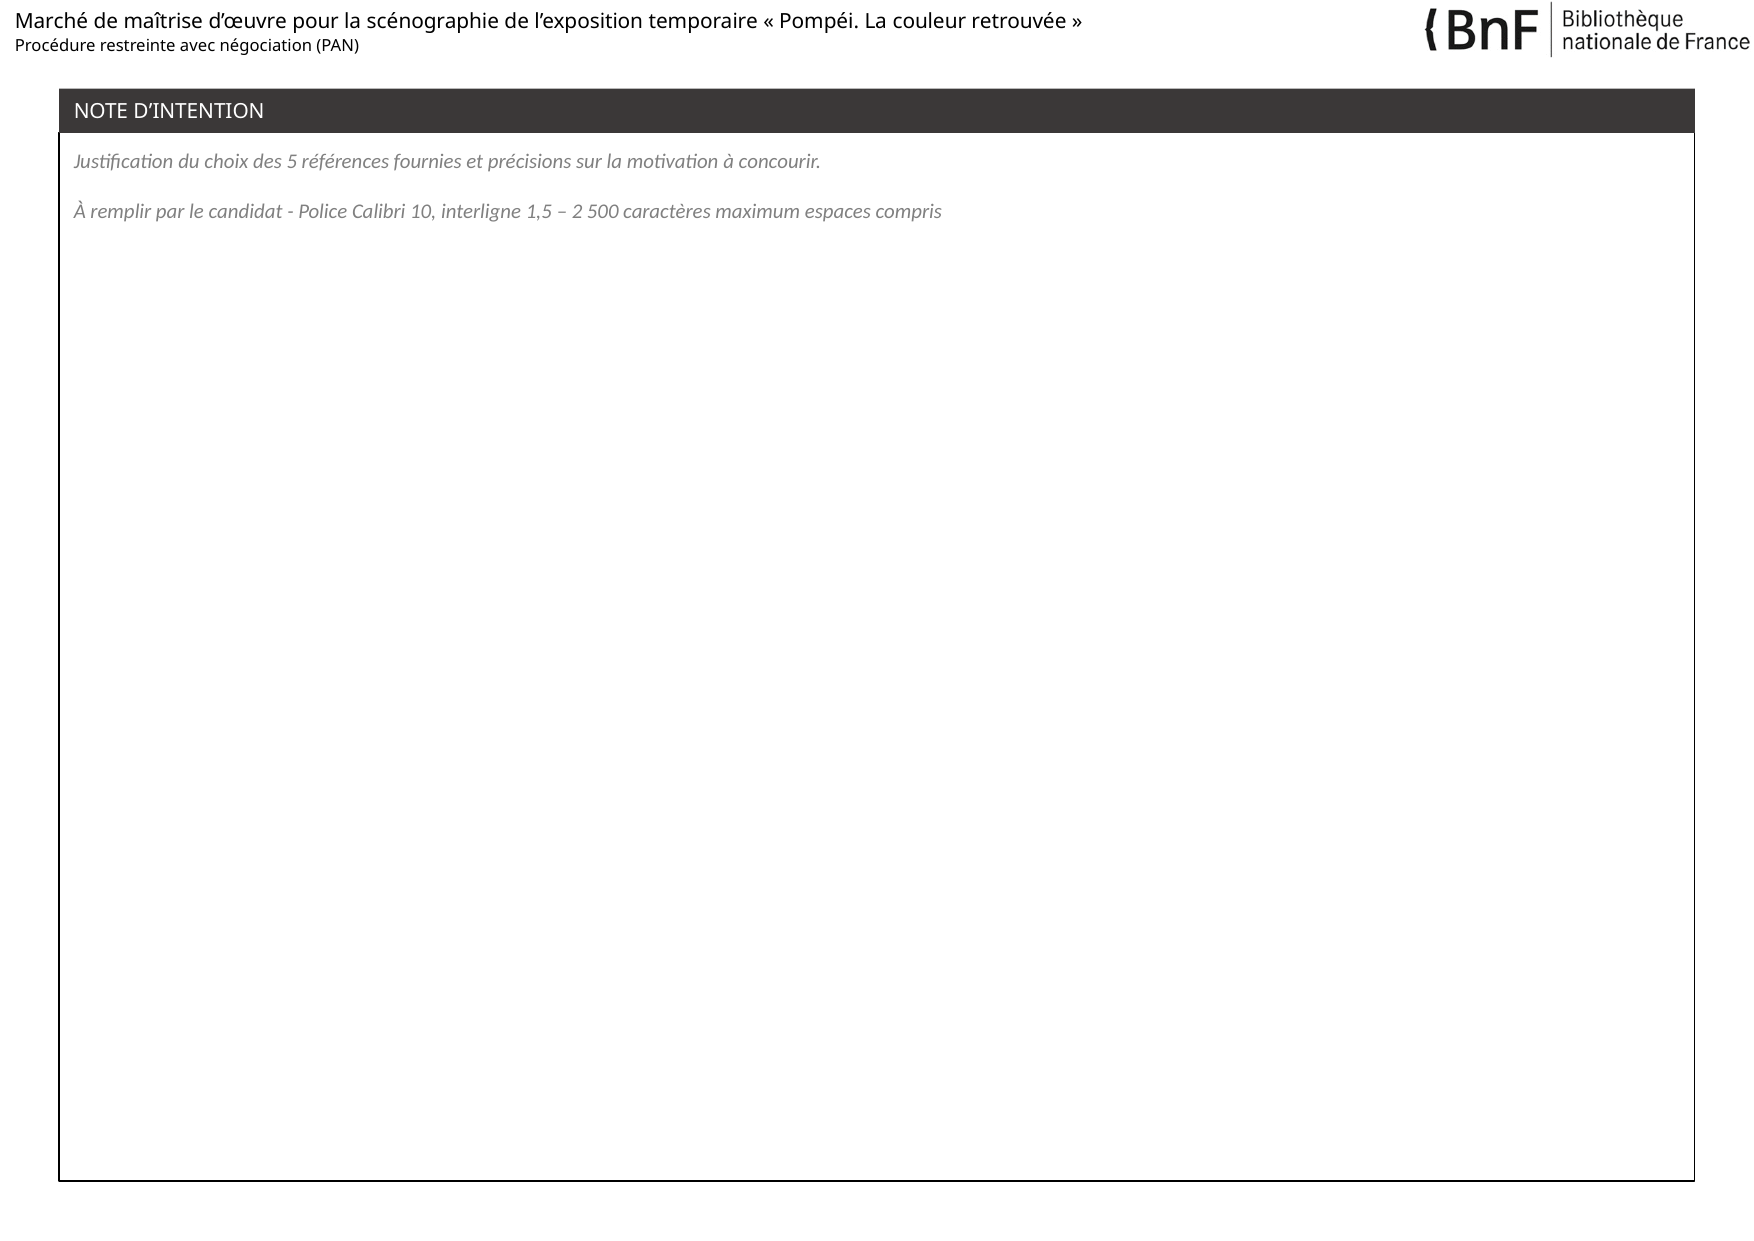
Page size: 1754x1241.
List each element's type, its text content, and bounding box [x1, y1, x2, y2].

text_box NOTE D’INTENTION [59, 88, 1695, 133]
picture [1422, 0, 1754, 59]
text_box Justification du choix des 5 références fournies et précisions sur la motivation à concourir. À remplir par le candidat - Police Calibri 10, interligne 1,5 – 2 500 caractères maximum espaces compris [58, 132, 1695, 1181]
text_box Marché de maîtrise d’œuvre pour la scénographie de l’exposition temporaire « Pompéi. La couleur retrouvée » Procédure restreinte avec négociation (PAN) [0, 0, 1422, 59]
